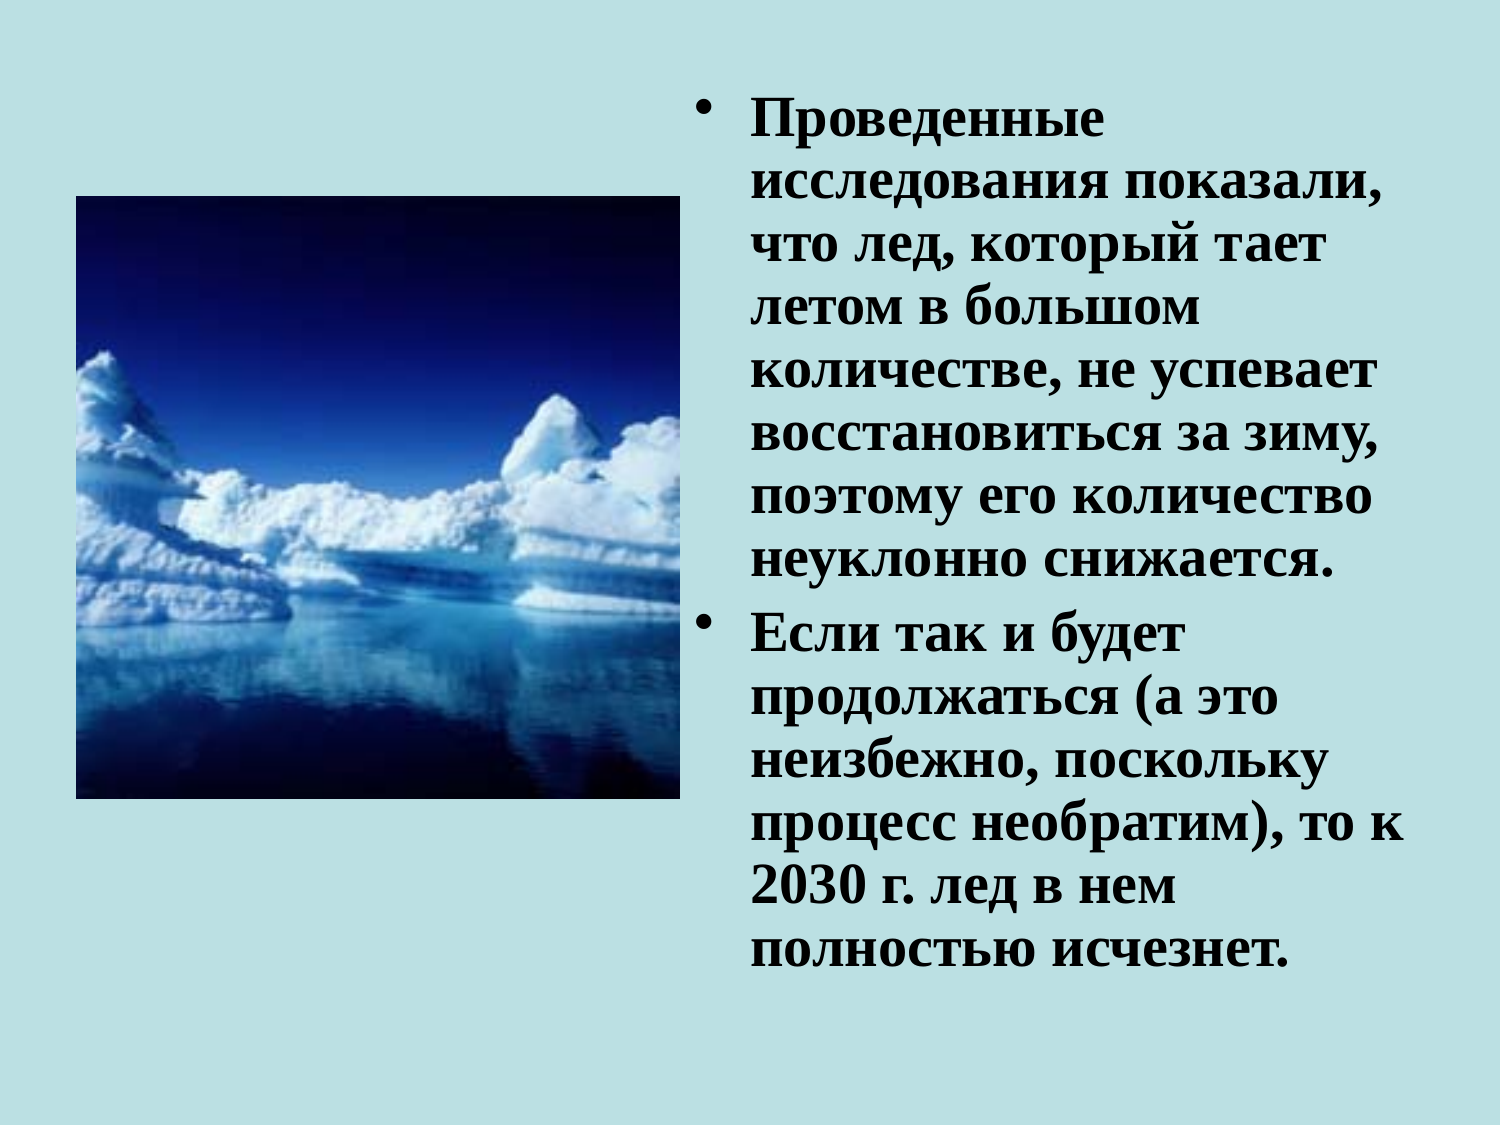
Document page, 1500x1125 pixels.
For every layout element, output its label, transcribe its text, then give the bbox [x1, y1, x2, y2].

list Проведенные исследования показали, что лед, который тает летом в большом количестве, не успевает восстановиться за зиму, поэтому его количество неуклонно снижается. Если так и будет продолжаться (а это неизбежно, поскольку процесс необратим), то к 2030 г. лед в нем полностью исчезнет. [678, 77, 1460, 1083]
picture [76, 196, 680, 799]
